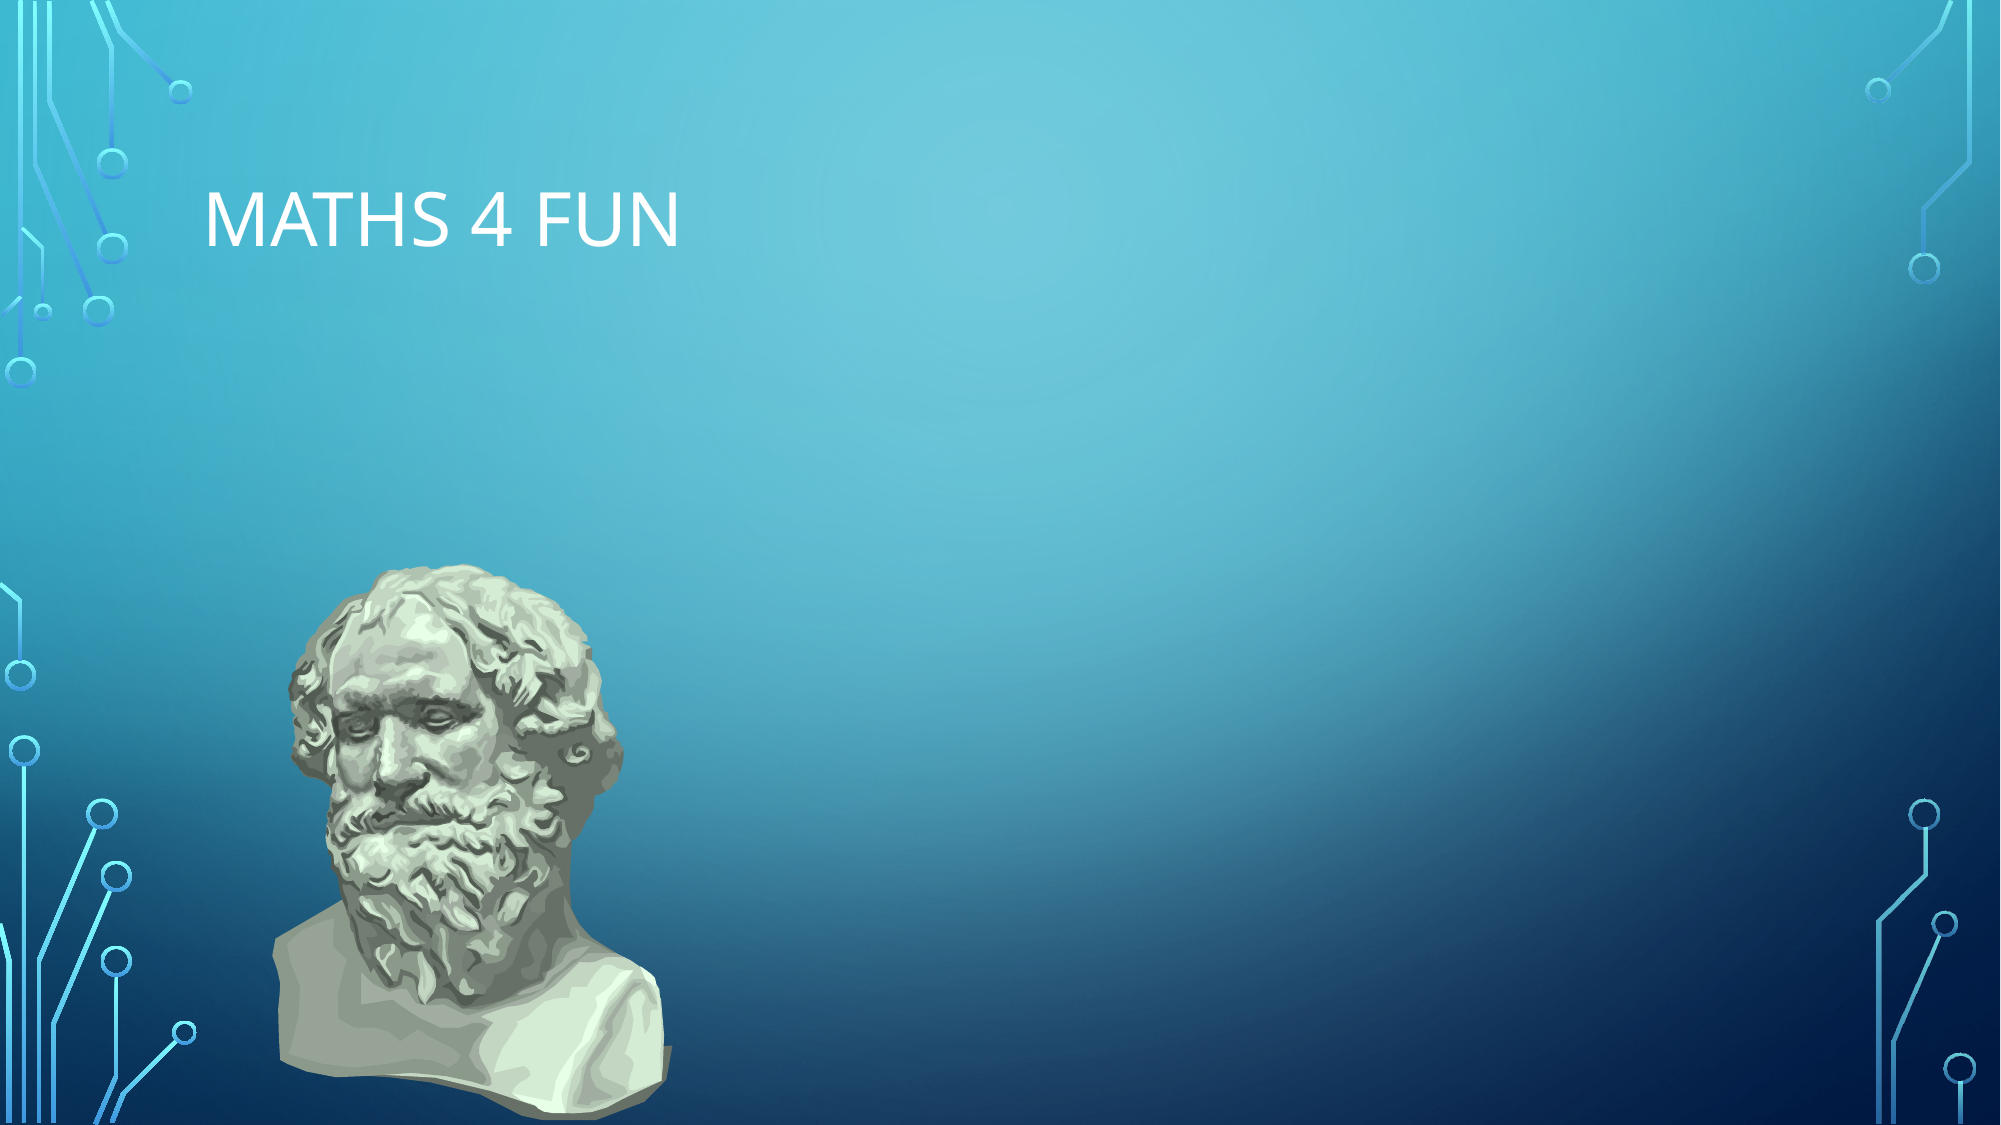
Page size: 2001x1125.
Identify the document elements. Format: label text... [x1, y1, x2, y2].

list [267, 558, 678, 1125]
title Maths 4 Fun [187, 101, 1813, 344]
